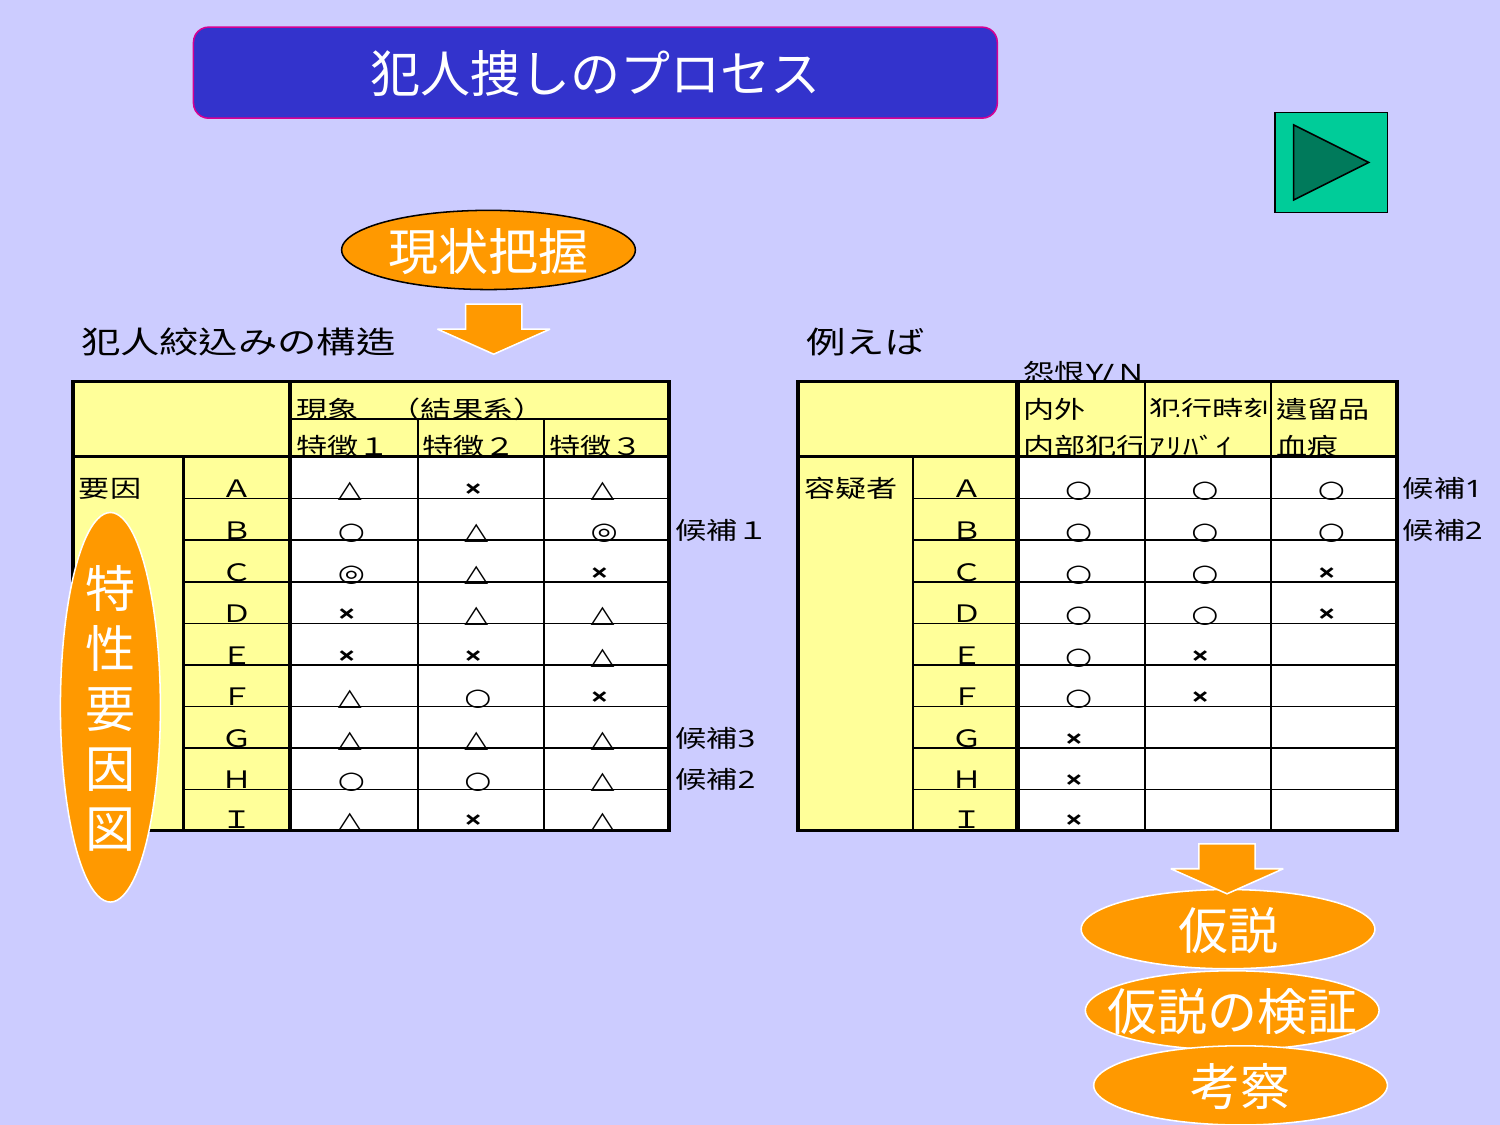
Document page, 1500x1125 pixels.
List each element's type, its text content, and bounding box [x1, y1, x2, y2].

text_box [28, 285, 1500, 898]
text_box [1275, 112, 1388, 213]
text_box 犯人捜しのプロセス [193, 27, 998, 119]
text_box 現状把握 [341, 210, 636, 283]
text_box 考察 [1093, 1045, 1388, 1125]
text_box 仮説の検証 [1085, 970, 1380, 1048]
text_box 仮説 [1081, 905, 1375, 969]
